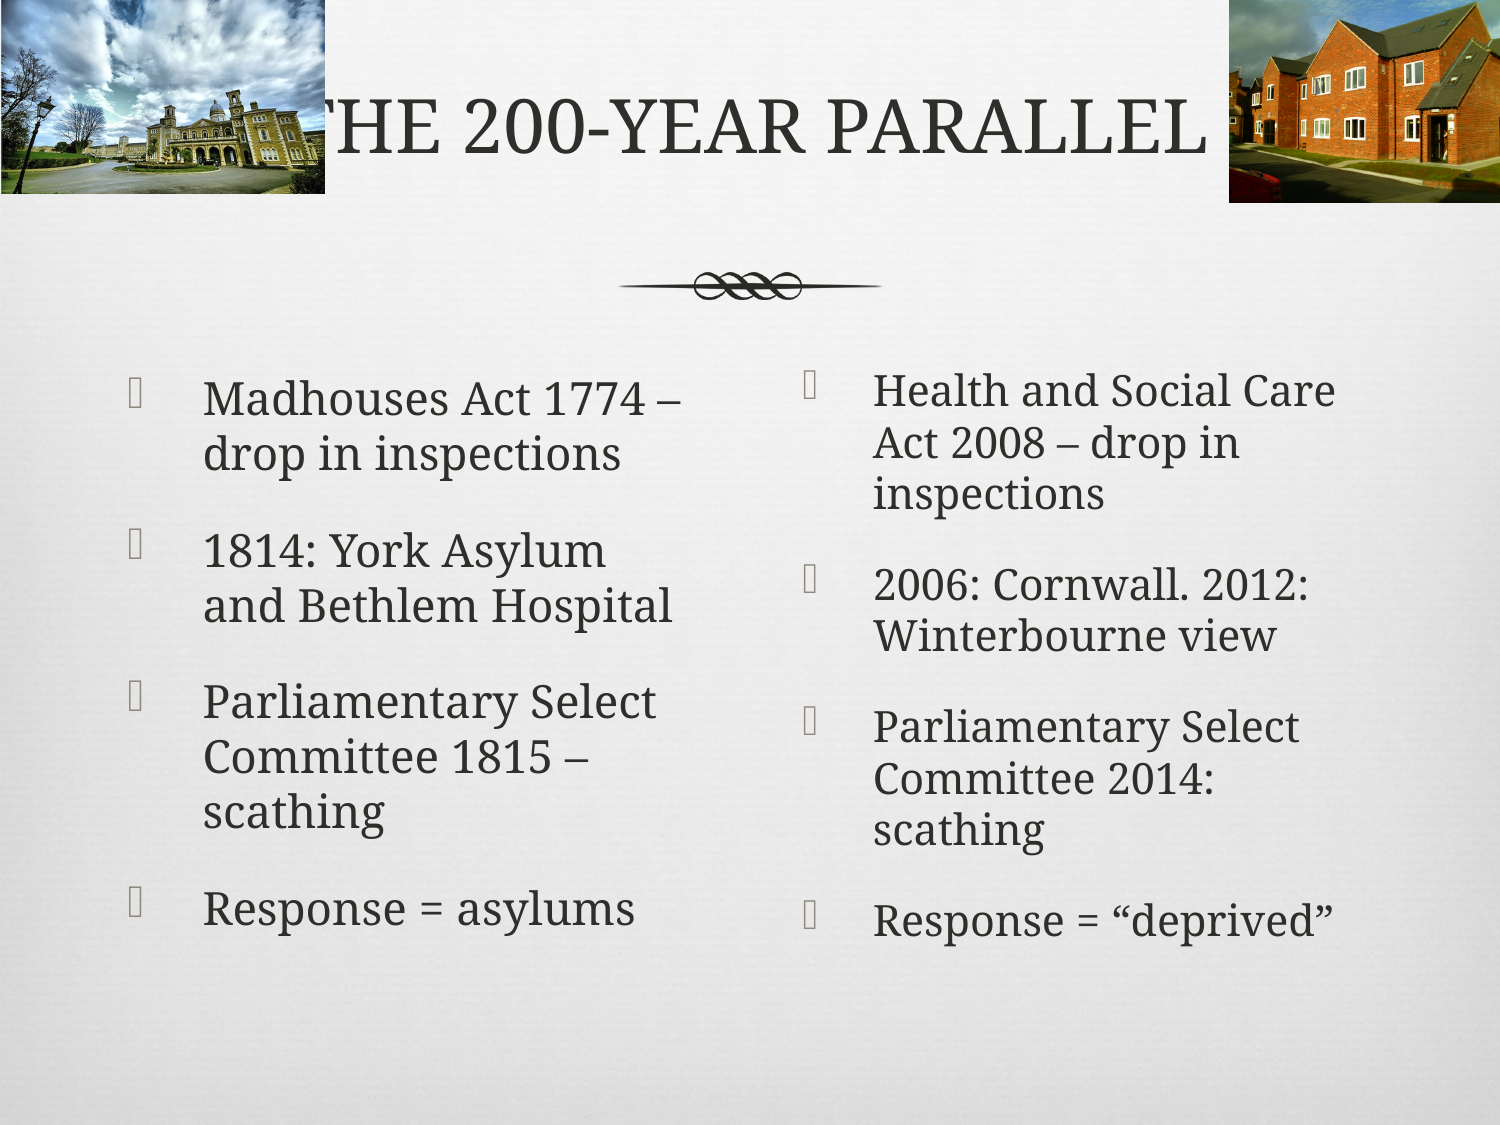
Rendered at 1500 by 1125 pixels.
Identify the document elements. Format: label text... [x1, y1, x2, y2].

list Madhouses Act 1774 – drop in inspections 1814: York Asylum and Bethlem Hospital Parliamentary Select Committee 1815 – scathing Response = asylums [112, 362, 713, 1125]
picture [615, 272, 885, 300]
picture [1228, 0, 1500, 204]
list Health and Social Care Act 2008 – drop in inspections 2006: Cornwall. 2012: Winterbourne view Parliamentary Select Committee 2014: scathing Response = “deprived” [787, 355, 1388, 956]
picture [0, 0, 326, 195]
title The 200-year Parallel [112, 11, 1388, 236]
